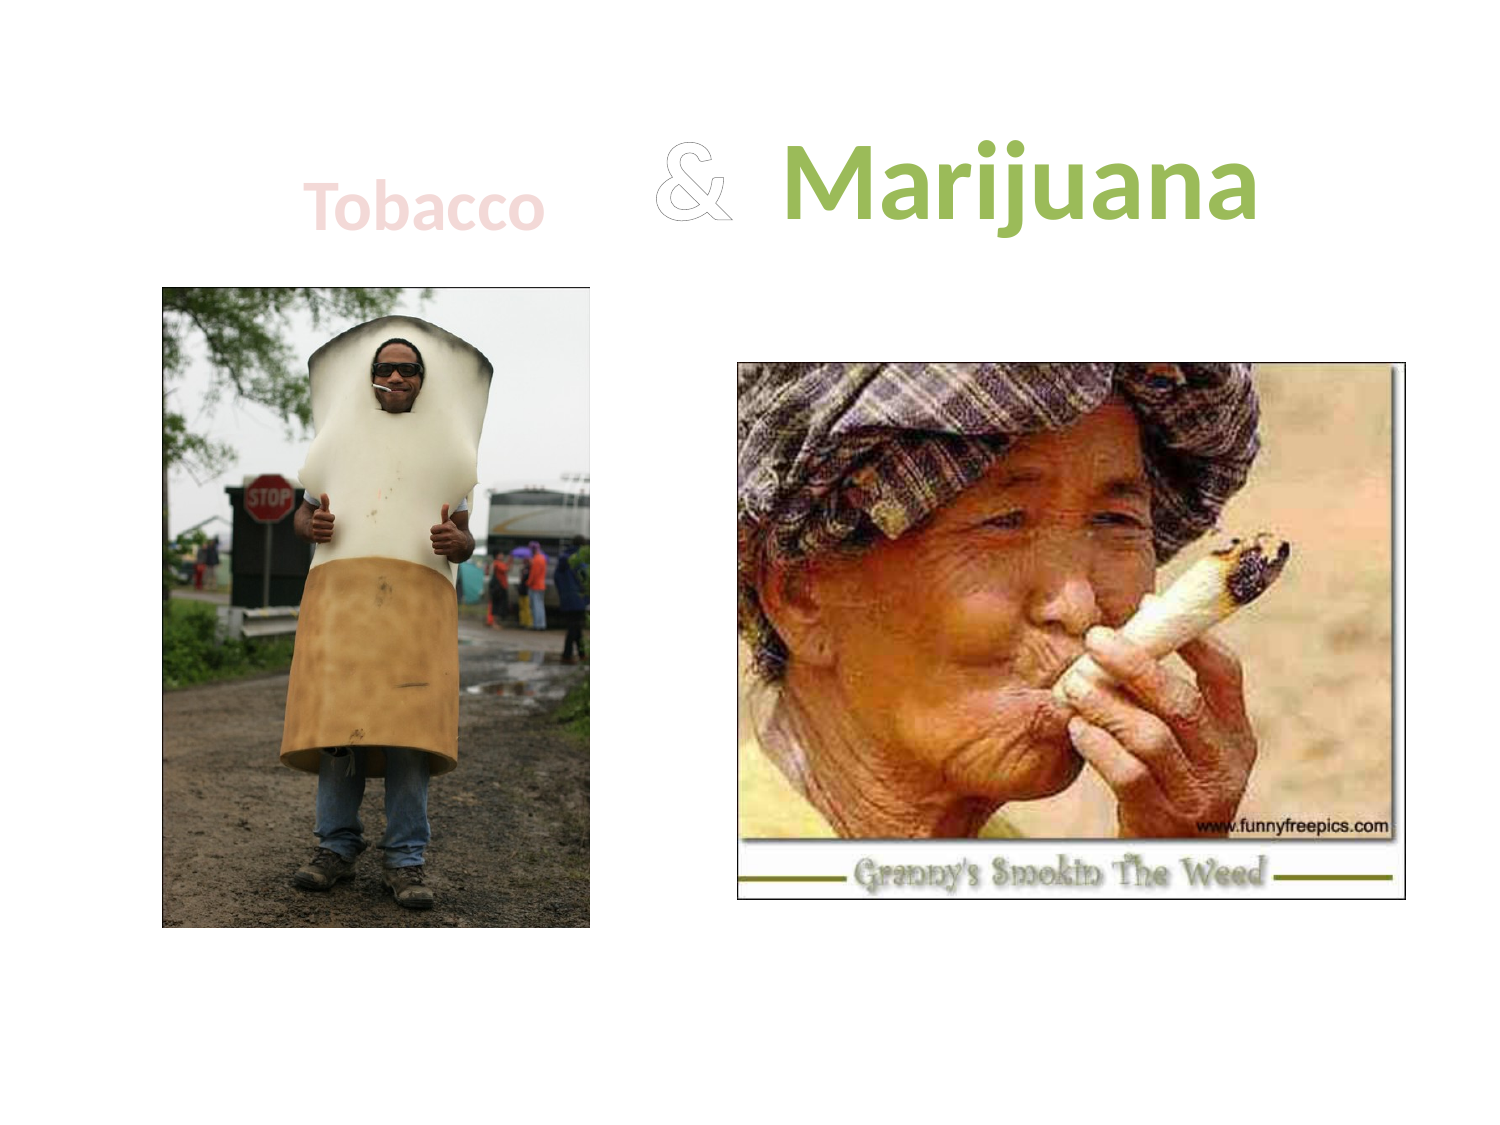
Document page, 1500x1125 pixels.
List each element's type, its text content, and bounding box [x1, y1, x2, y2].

text_box Marijuana [764, 99, 1277, 250]
picture [162, 287, 590, 928]
picture [737, 362, 1406, 901]
title Tobacco [0, 149, 850, 318]
text_box & [637, 99, 748, 250]
